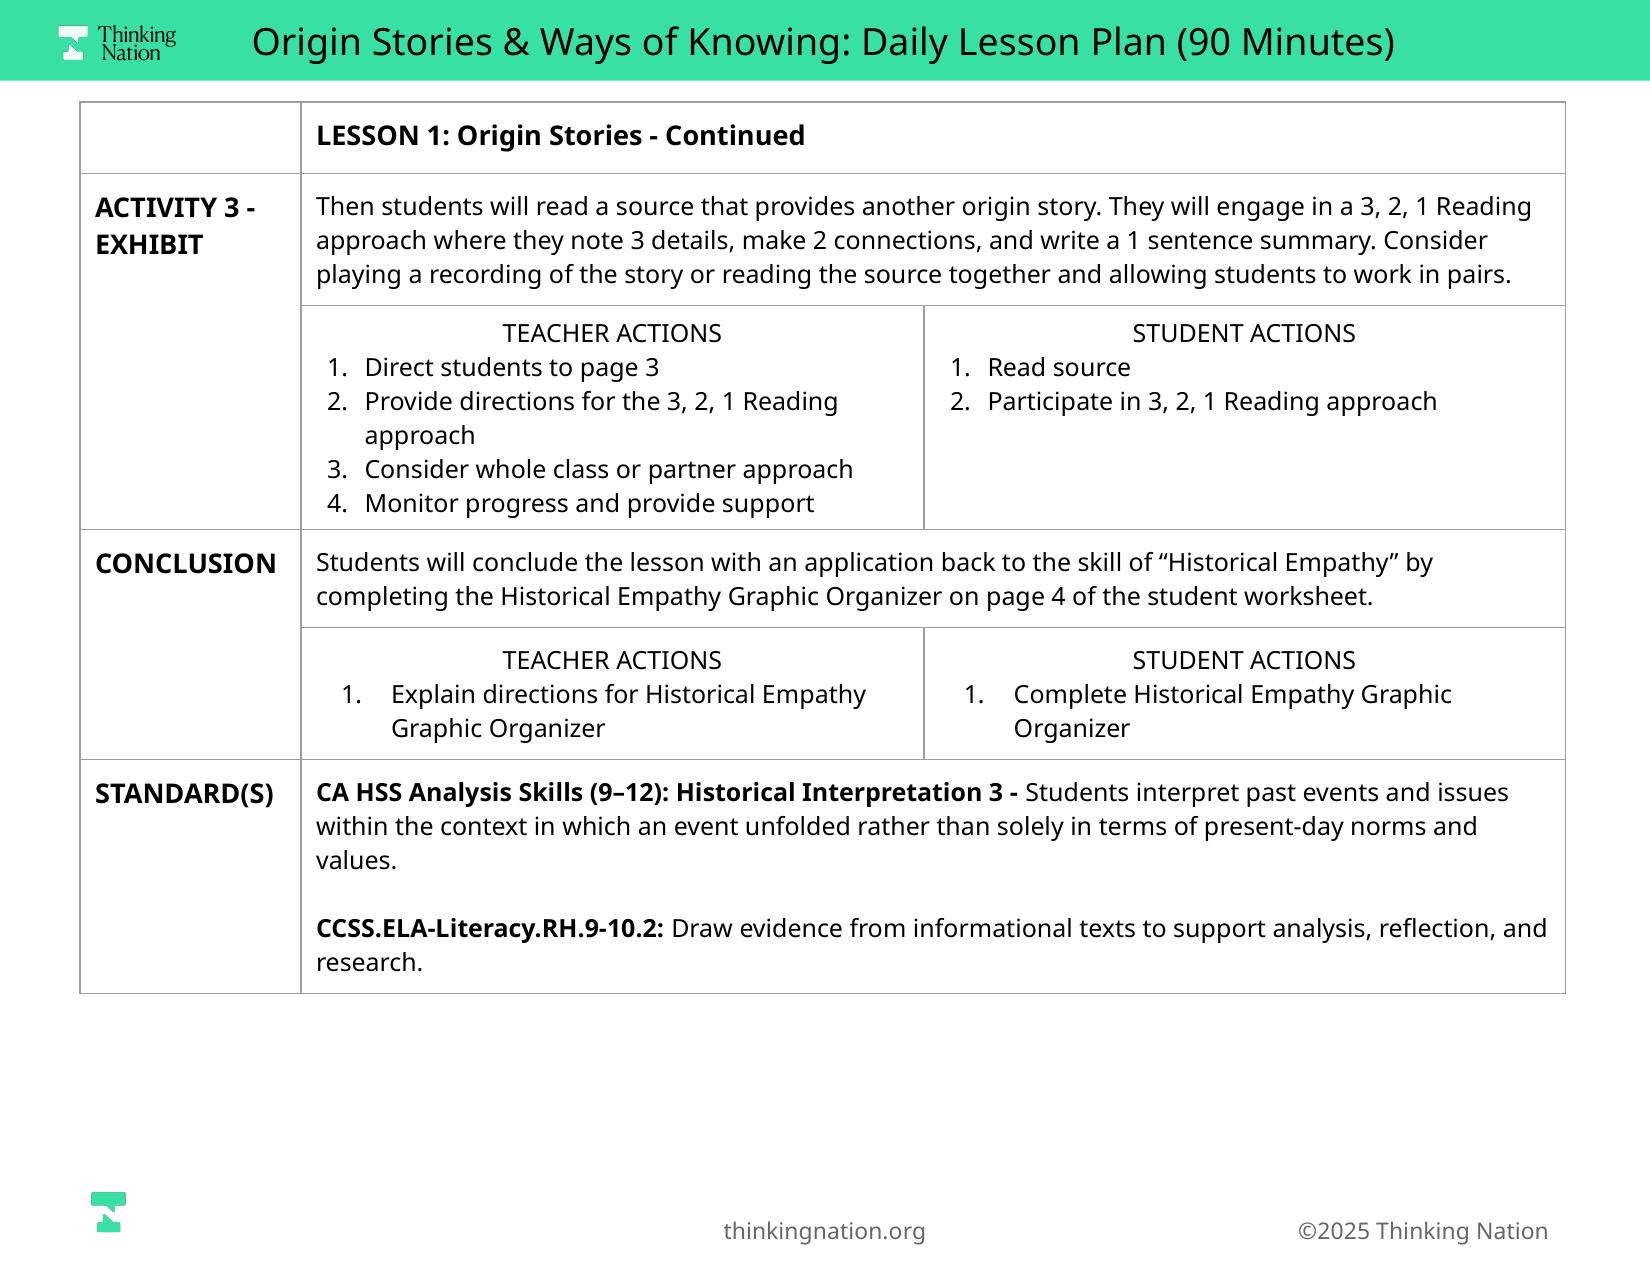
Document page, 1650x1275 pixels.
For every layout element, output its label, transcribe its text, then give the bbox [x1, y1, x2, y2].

table_cell STANDARD(S) [81, 760, 300, 993]
table_cell Students will conclude the lesson with an application back to the skill of “Historical Empathy” by completing the Historical Empathy Graphic Organizer on page 4 of the student worksheet. [302, 530, 1565, 627]
table_cell CA HSS Analysis Skills (9–12): Historical Interpretation 3 - Students interpret past events and issues within the context in which an event unfolded rather than solely in terms of present-day norms and values. CCSS.ELA-Literacy.RH.9-10.2: Draw evidence from informational texts to support analysis, reflection, and research. [302, 760, 1565, 993]
picture [45, 14, 180, 71]
text_box thinkingnation.org [629, 1200, 1021, 1240]
table_cell TEACHER ACTIONS Direct students to page 3 Provide directions for the 3, 2, 1 Reading approach Consider whole class or partner approach Monitor progress and provide support [302, 306, 923, 529]
text_box Origin Stories & Ways of Knowing: Daily Lesson Plan (90 Minutes) [0, 0, 1650, 81]
picture [80, 1184, 136, 1240]
table_cell STUDENT ACTIONS Complete Historical Empathy Graphic Organizer [925, 628, 1565, 759]
table_cell STUDENT ACTIONS Read source Participate in 3, 2, 1 Reading approach [925, 306, 1565, 529]
table_cell Then students will read a source that provides another origin story. They will engage in a 3, 2, 1 Reading approach where they note 3 details, make 2 connections, and write a 1 sentence summary. Consider playing a recording of the story or reading the source together and allowing students to work in pairs. [302, 174, 1565, 305]
text_box ©2025 Thinking Nation [1174, 1200, 1566, 1240]
table_cell ACTIVITY 3 - EXHIBIT [81, 174, 300, 529]
table_header LESSON 1: Origin Stories - Continued [302, 103, 1565, 173]
table_cell CONCLUSION [81, 530, 300, 759]
table_header [81, 103, 300, 173]
table_cell TEACHER ACTIONS Explain directions for Historical Empathy Graphic Organizer [302, 628, 923, 759]
